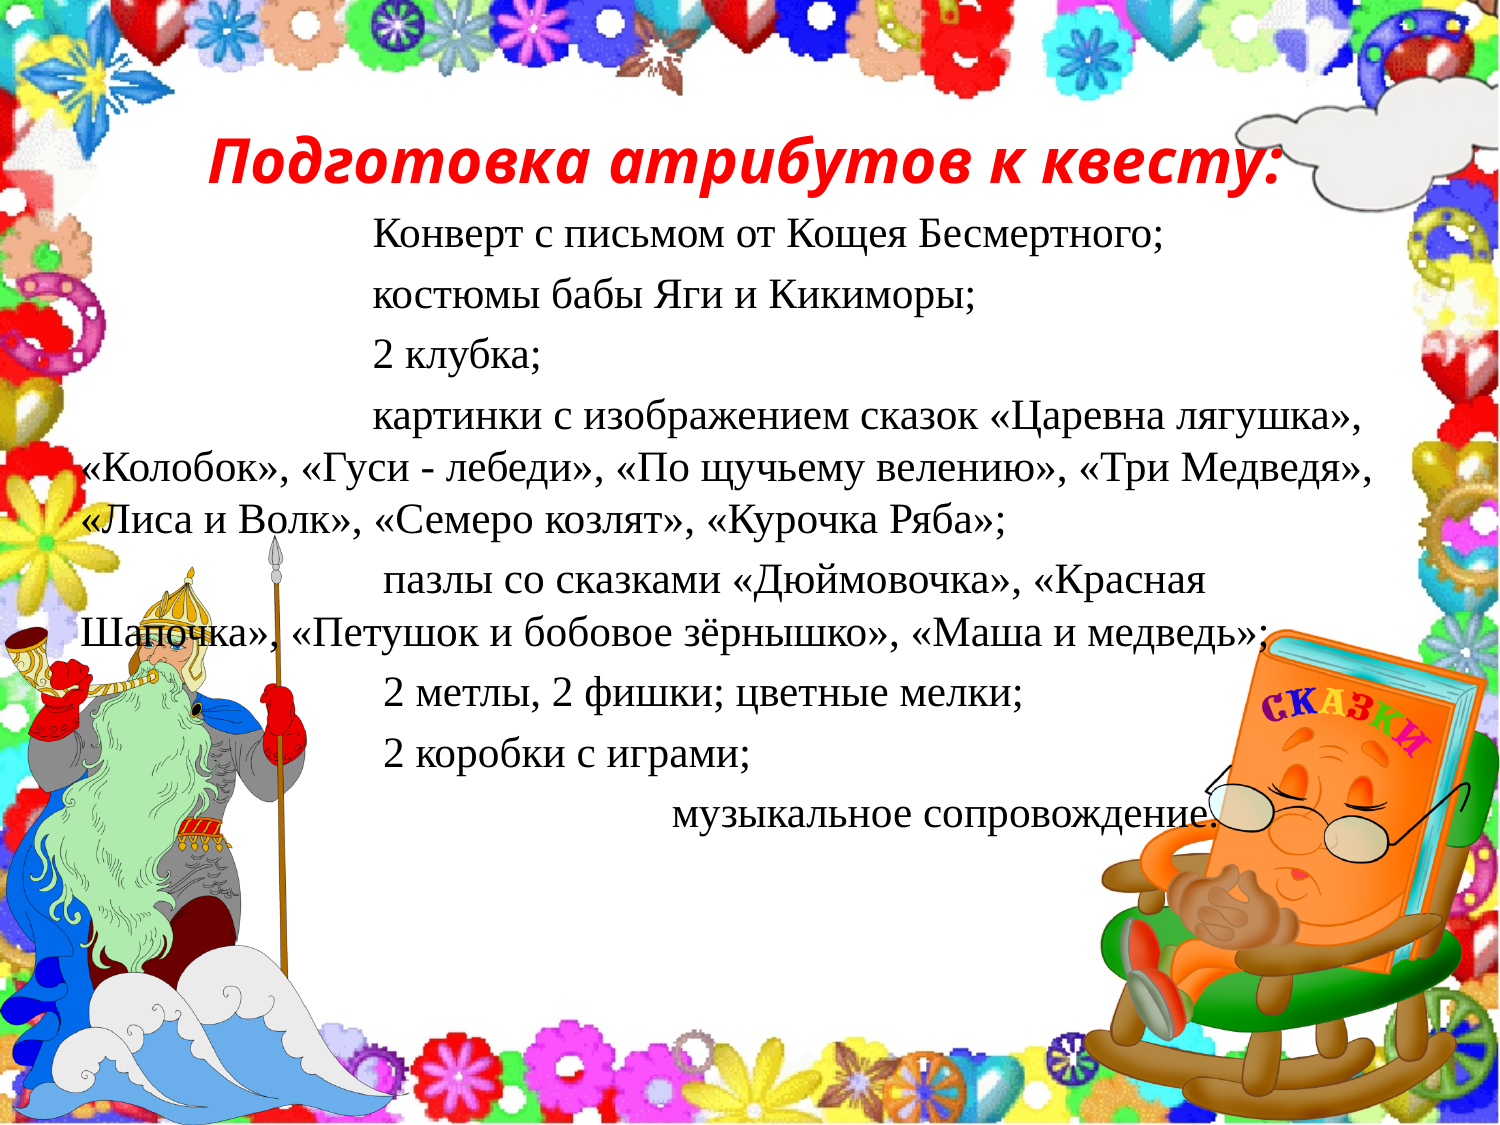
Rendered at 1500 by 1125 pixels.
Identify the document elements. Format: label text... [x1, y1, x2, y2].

picture [0, 0, 1500, 1125]
list Подготовка атрибутов к квесту: Конверт с письмом от Кощея Бесмертного; костюмы бабы Яги и Кикиморы; 2 клубка; картинки с изображением сказок «Царевна лягушка», «Колобок», «Гуси - лебеди», «По щучьему велению», «Три Медведя», «Лиса и Волк», «Семеро козлят», «Курочка Ряба»; пазлы со сказками «Дюймовочка», «Красная Шапочка», «Петушок и бобовое зёрнышко», «Маша и медведь»; 2 метлы, 2 фишки; цветные мелки; 2 коробки с играми; музыкальное сопровождение. [64, 113, 1415, 857]
